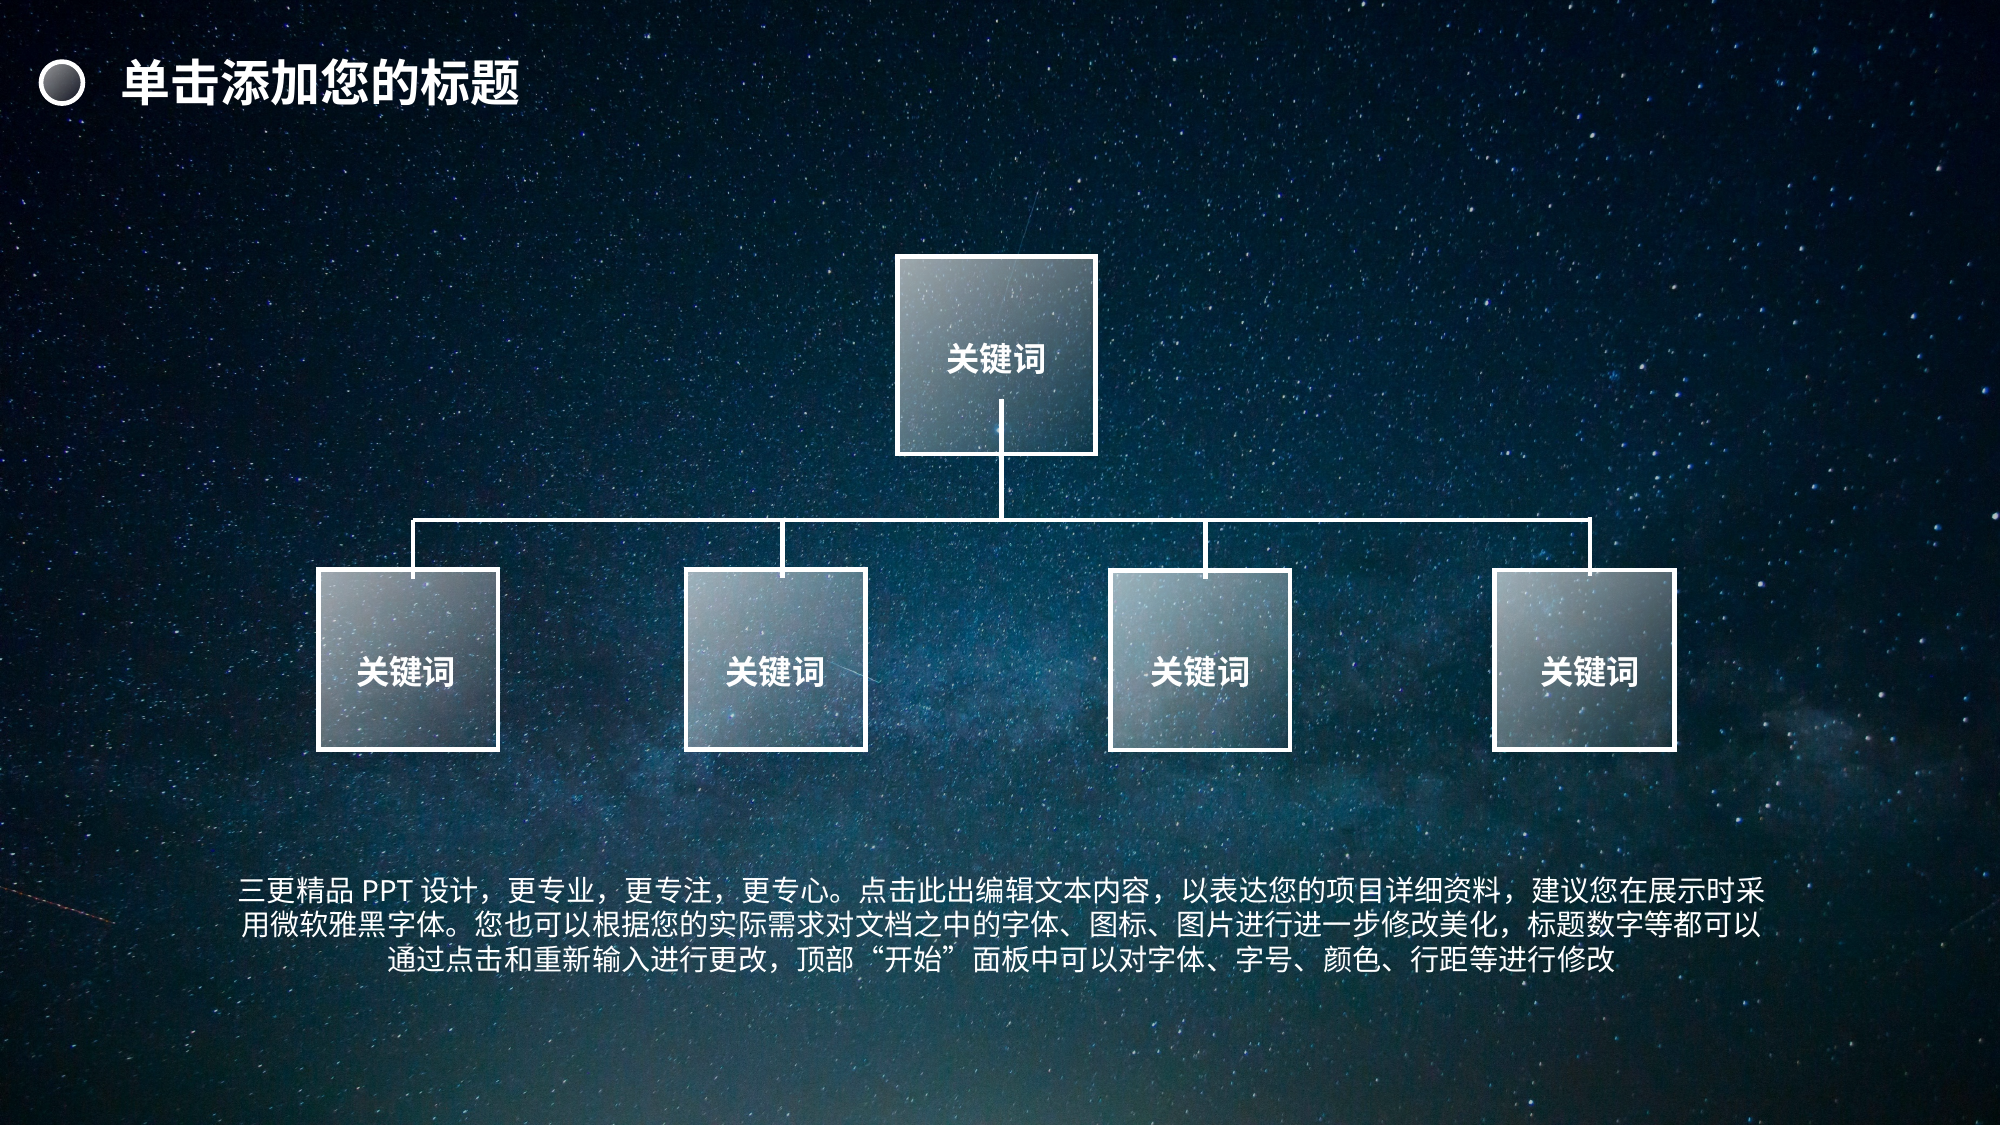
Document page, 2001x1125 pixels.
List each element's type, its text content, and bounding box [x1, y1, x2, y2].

text_box [317, 569, 499, 750]
text_box 关键词 [700, 643, 851, 691]
text_box [685, 579, 866, 750]
text_box 关键词 [1125, 643, 1276, 691]
text_box [1494, 569, 1675, 751]
text_box 关键词 [330, 643, 482, 691]
text_box [897, 255, 1096, 399]
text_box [413, 399, 1591, 579]
picture [0, 0, 2000, 1125]
text_box 关键词 [921, 330, 1072, 379]
text_box 关键词 [1514, 643, 1666, 691]
text_box 单击添加您的标题 [105, 43, 801, 119]
text_box [1109, 579, 1291, 751]
text_box 三更精品PPT设计，更专业，更专注，更专心。点击此出编辑文本内容，以表达您的项目详细资料，建议您在展示时采用微软雅黑字体。您也可以根据您的实际需求对文档之中的字体、图标、图片进行进一步修改美化，标题数字等都可以通过点击和重新输入进行更改，顶部“开始”面板中可以对字体、字号、颜色、行距等进行修改 [215, 864, 1788, 984]
